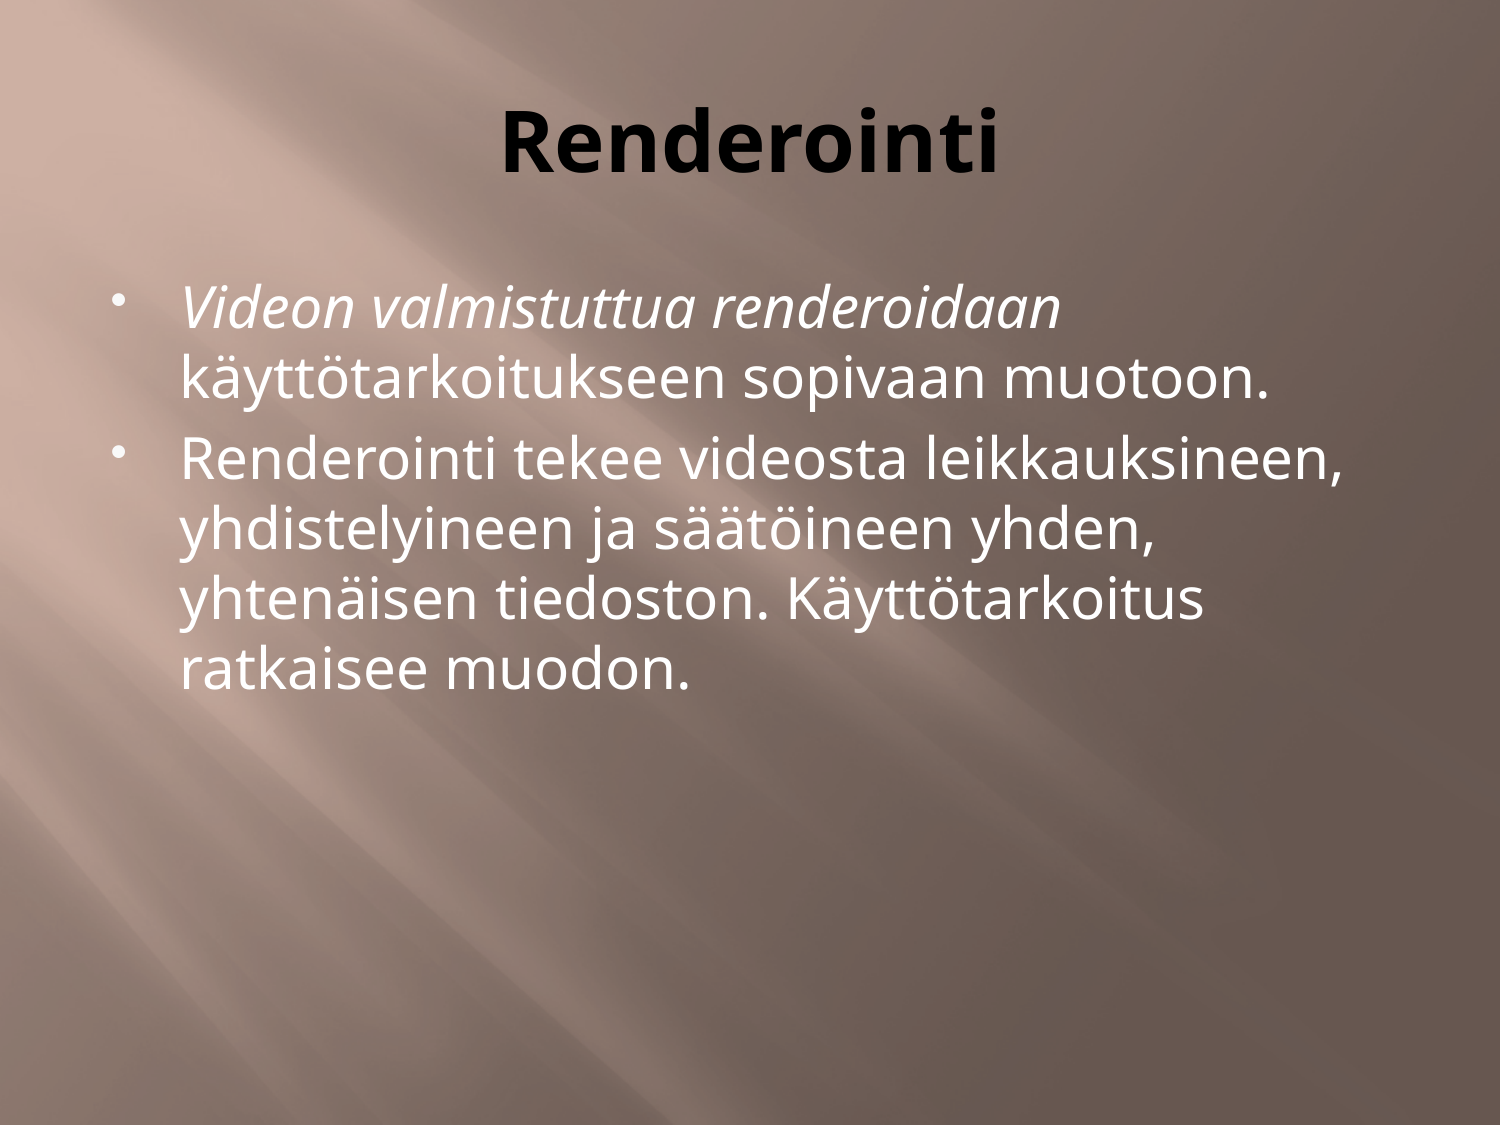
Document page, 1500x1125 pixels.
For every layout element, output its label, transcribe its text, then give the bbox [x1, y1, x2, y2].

list Videon valmistuttua renderoidaan käyttötarkoitukseen sopivaan muotoon. Renderointi tekee videosta leikkauksineen, yhdistelyineen ja säätöineen yhden, yhtenäisen tiedoston. Käyttötarkoitus ratkaisee muodon. [75, 262, 1425, 1035]
title Renderointi [75, 45, 1425, 233]
